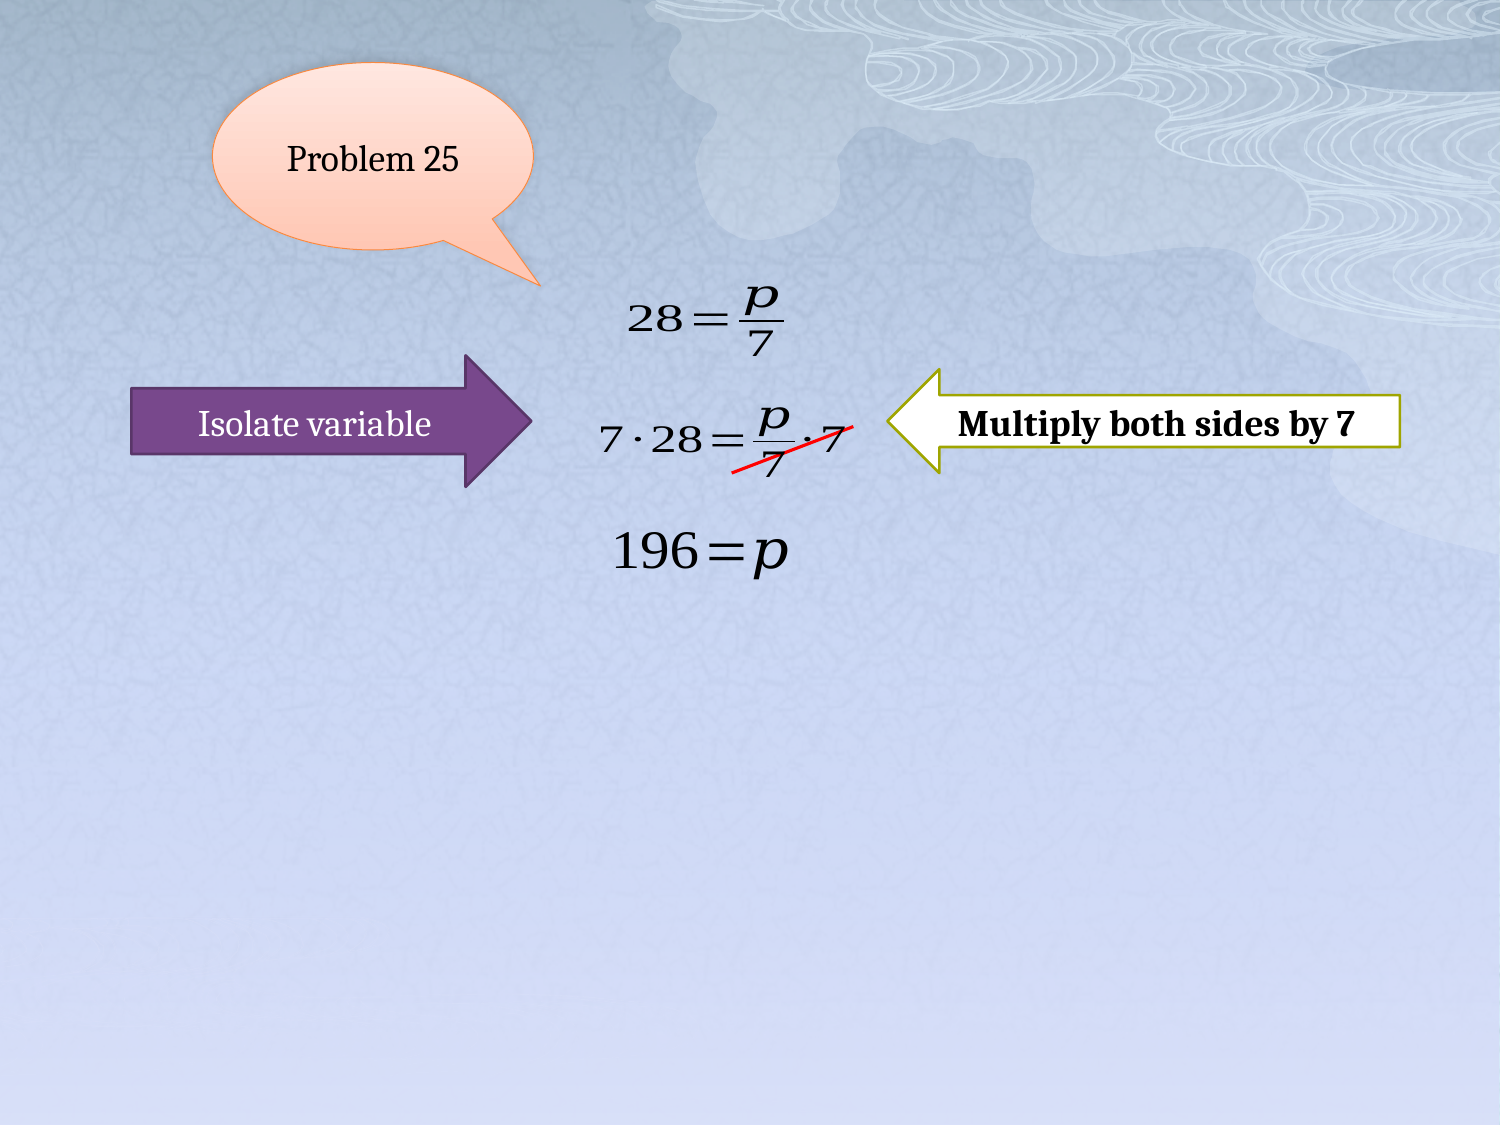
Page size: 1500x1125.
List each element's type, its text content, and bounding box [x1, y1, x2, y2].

text_box Multiply both sides by 7 [886, 367, 1402, 475]
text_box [731, 426, 854, 473]
text_box Isolate variable [130, 354, 533, 489]
text_box Problem 25 [211, 61, 541, 287]
